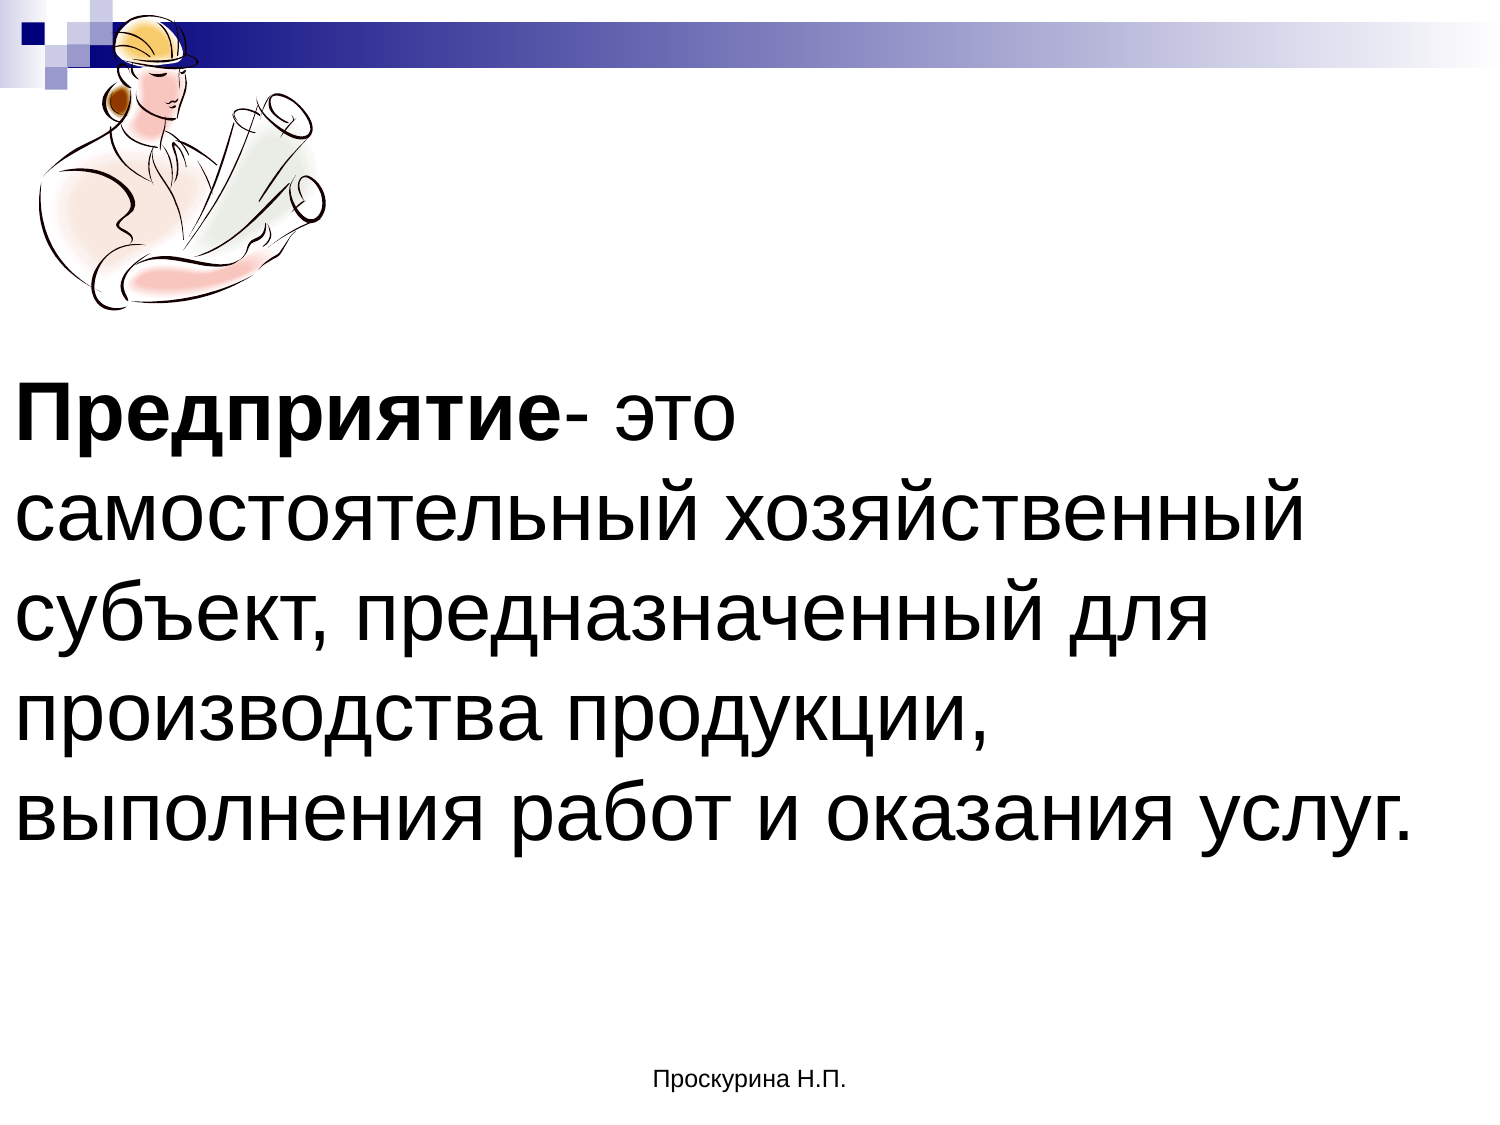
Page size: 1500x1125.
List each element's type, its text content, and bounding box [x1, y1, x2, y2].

footer Проскурина Н.П. [512, 1024, 988, 1101]
text_box Предприятие- это самостоятельный хозяйственный субъект, предназначенный для производства продукции, выполнения работ и оказания услуг. [0, 350, 1471, 865]
picture [29, 0, 327, 315]
